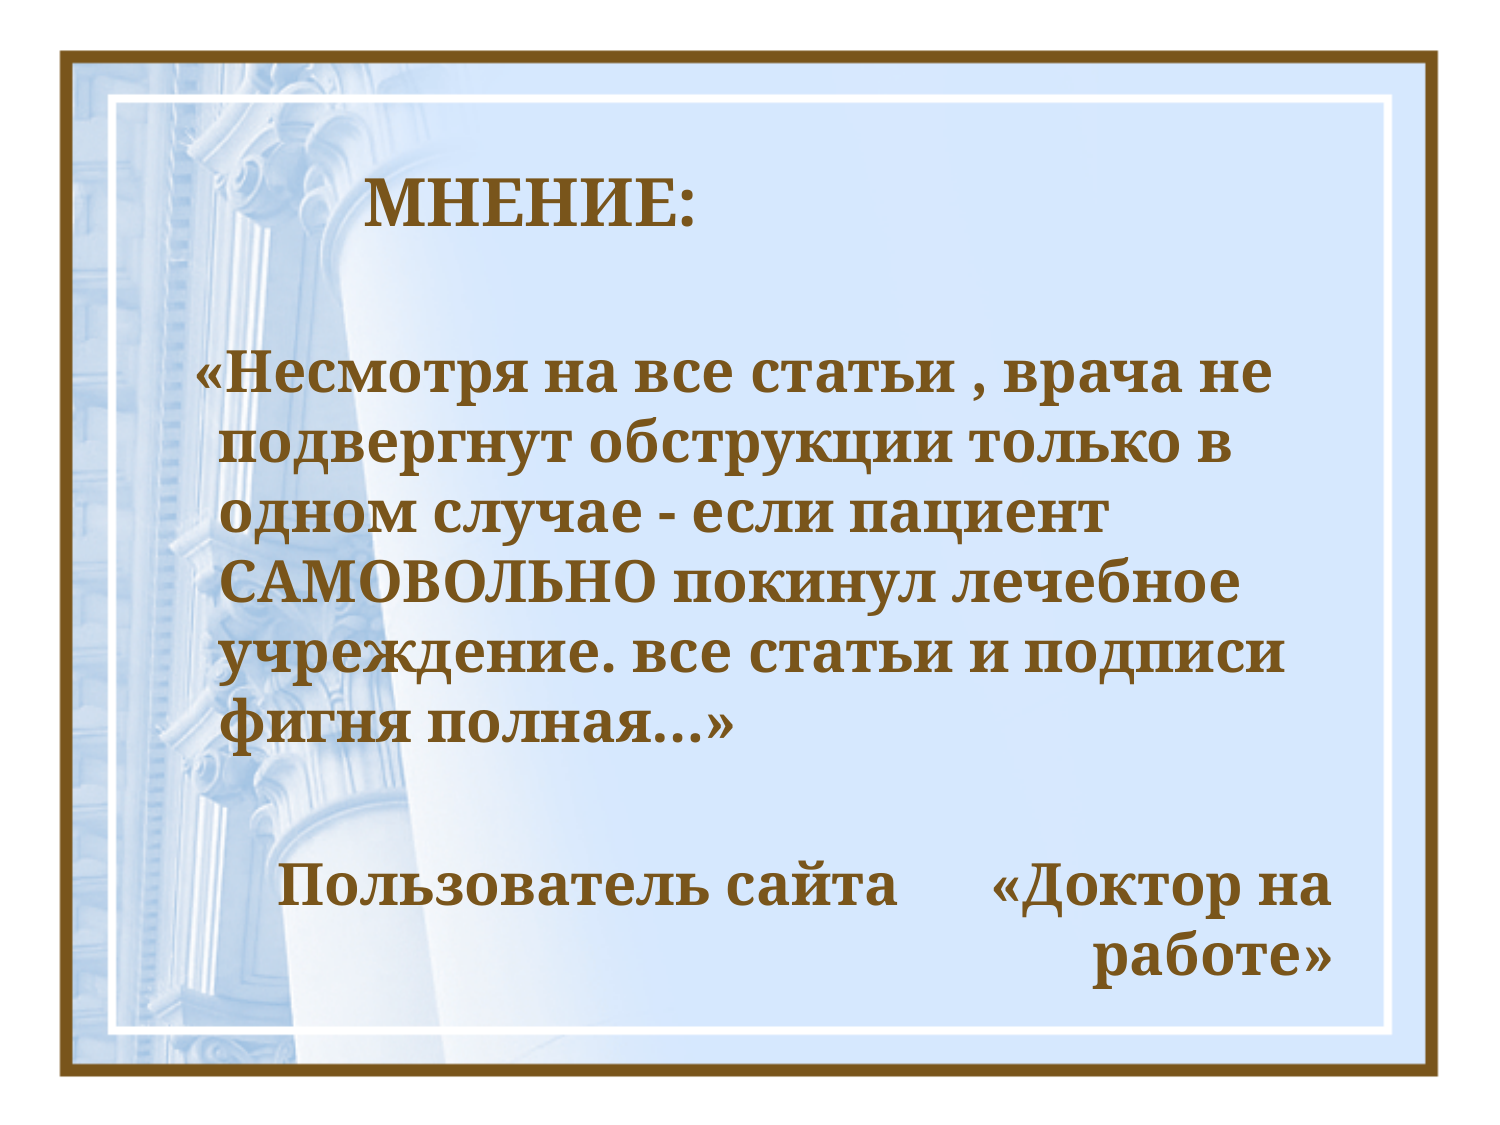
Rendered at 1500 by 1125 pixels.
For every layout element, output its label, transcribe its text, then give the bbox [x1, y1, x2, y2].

title МНЕНИЕ: [348, 124, 1350, 276]
list «Несмотря на все статьи , врача не подвергнут обструкции только в одном случае - если пациент САМОВОЛЬНО покинул лечебное учреждение. все статьи и подписи фигня полная…» Пользователь сайта «Доктор на работе» [147, 326, 1350, 938]
picture [0, 0, 1500, 1125]
